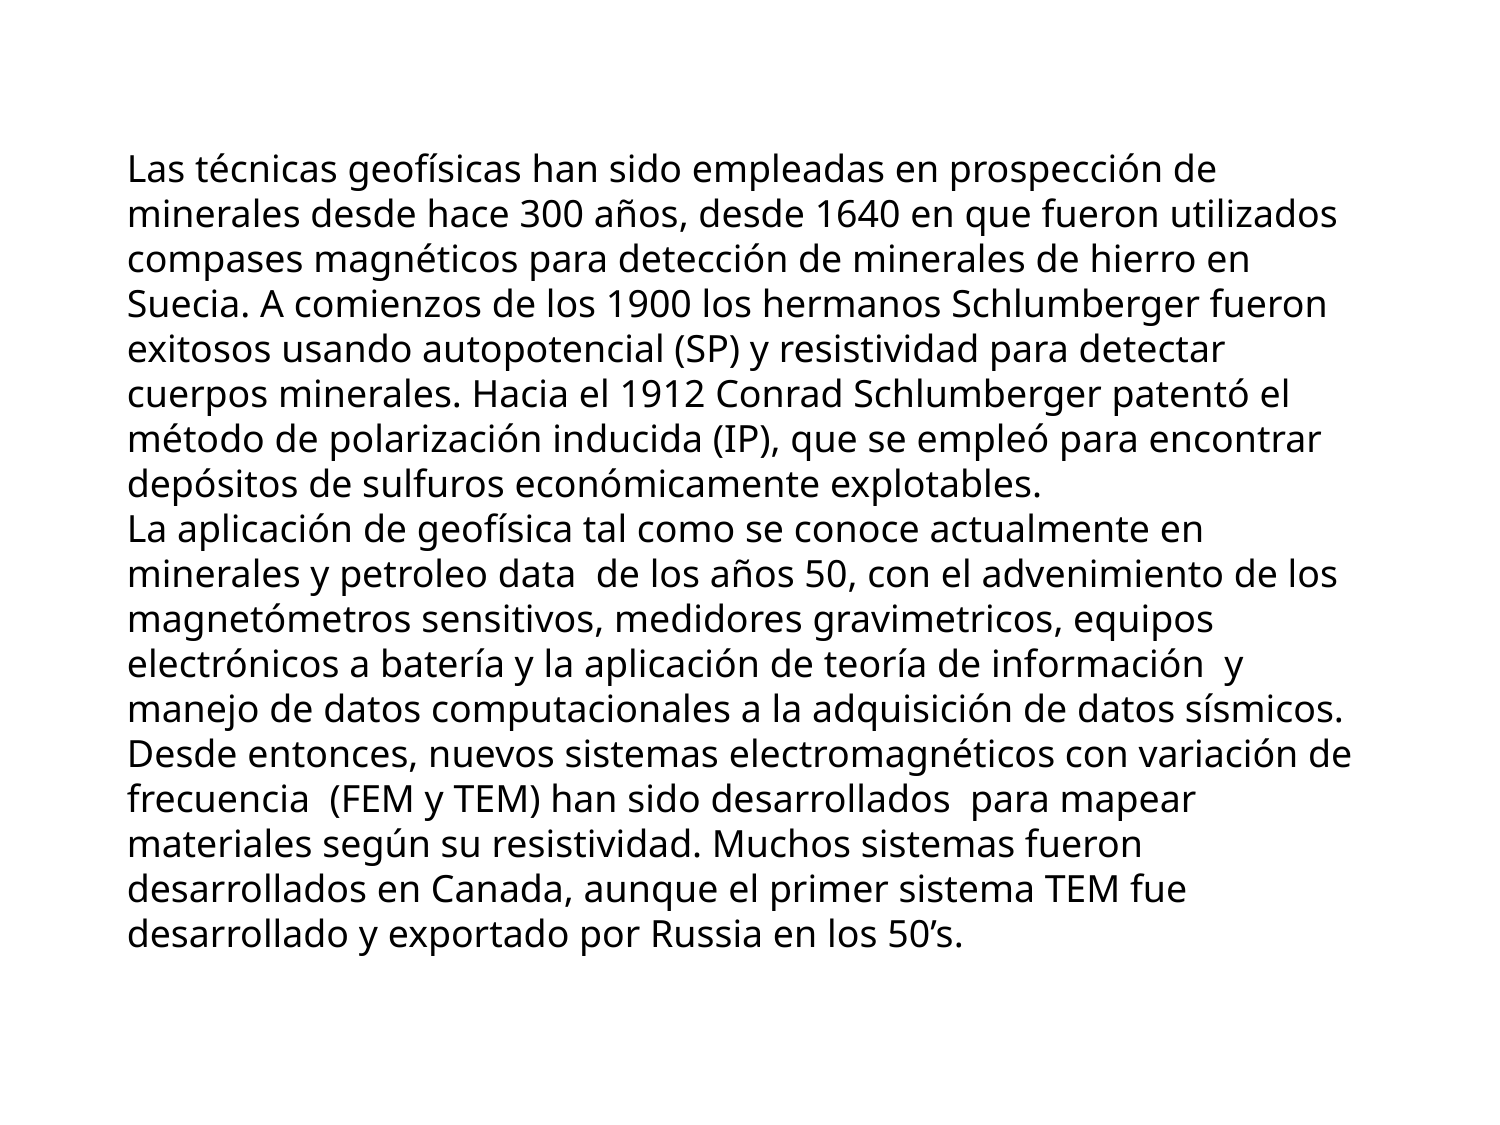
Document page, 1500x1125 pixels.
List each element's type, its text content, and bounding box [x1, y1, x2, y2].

text_box Las técnicas geofísicas han sido empleadas en prospección de minerales desde hace 300 años, desde 1640 en que fueron utilizados compases magnéticos para detección de minerales de hierro en Suecia. A comienzos de los 1900 los hermanos Schlumberger fueron exitosos usando autopotencial (SP) y resistividad para detectar cuerpos minerales. Hacia el 1912 Conrad Schlumberger patentó el método de polarización inducida (IP), que se empleó para encontrar depósitos de sulfuros económicamente explotables. La aplicación de geofísica tal como se conoce actualmente en minerales y petroleo data de los años 50, con el advenimiento de los magnetómetros sensitivos, medidores gravimetricos, equipos electrónicos a batería y la aplicación de teoría de información y manejo de datos computacionales a la adquisición de datos sísmicos. Desde entonces, nuevos sistemas electromagnéticos con variación de frecuencia (FEM y TEM) han sido desarrollados para mapear materiales según su resistividad. Muchos sistemas fueron desarrollados en Canada, aunque el primer sistema TEM fue desarrollado y exportado por Russia en los 50’s. [112, 137, 1376, 1007]
